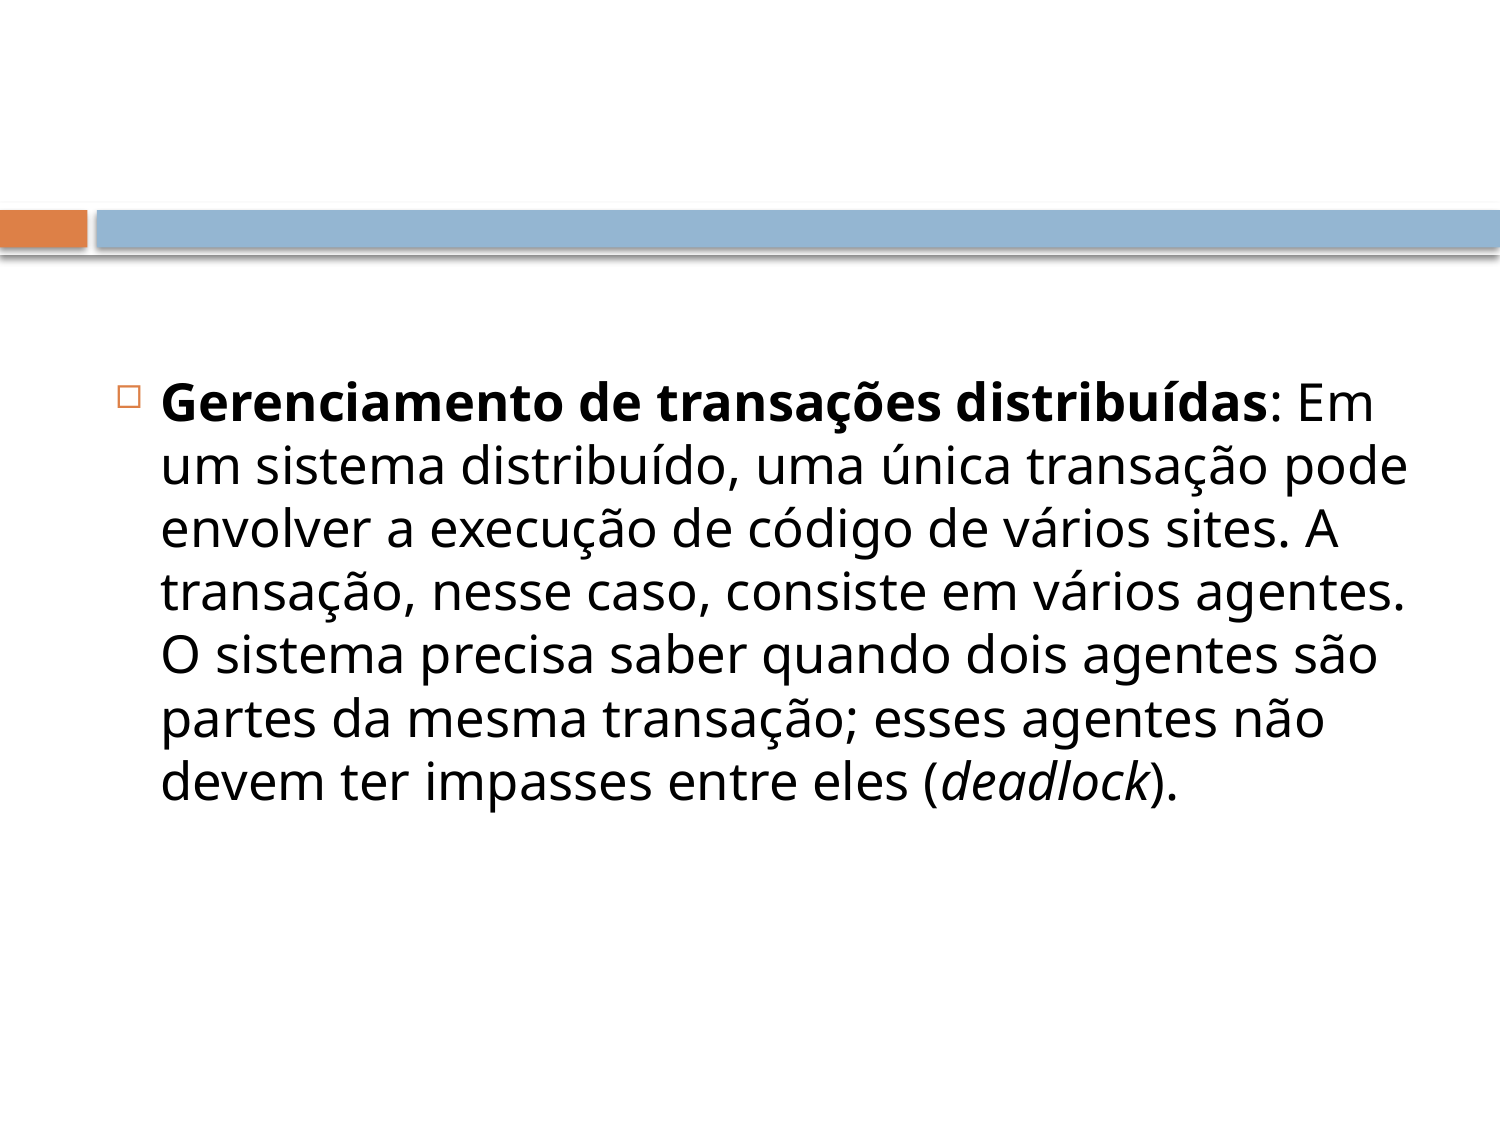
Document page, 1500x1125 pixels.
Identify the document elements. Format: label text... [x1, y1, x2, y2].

list Gerenciamento de transações distribuídas: Em um sistema distribuído, uma única transação pode envolver a execução de código de vários sites. A transação, nesse caso, consiste em vários agentes. O sistema precisa saber quando dois agentes são partes da mesma transação; esses agentes não devem ter impasses entre eles (deadlock). [100, 361, 1438, 1000]
